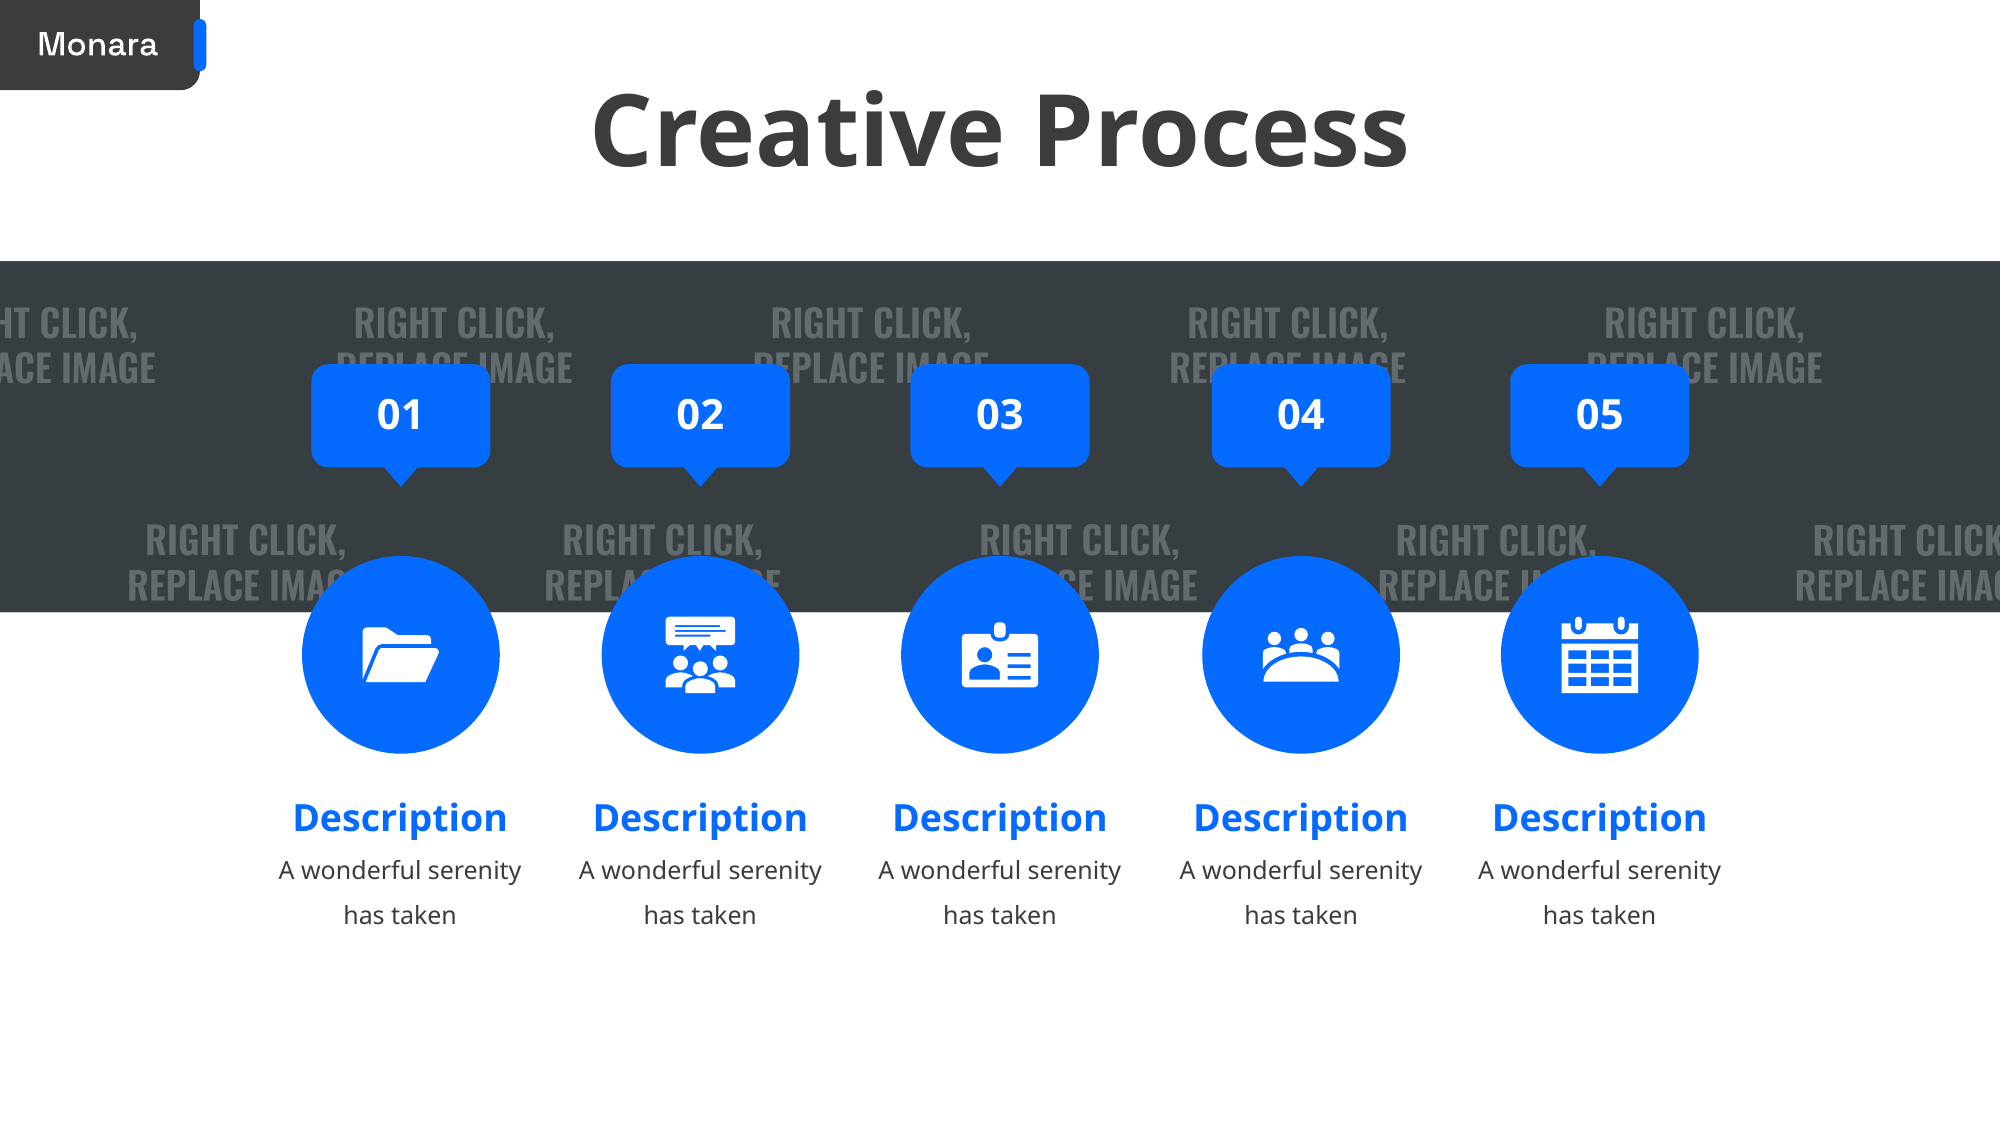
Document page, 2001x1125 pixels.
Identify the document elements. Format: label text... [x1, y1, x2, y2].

text_box Description [1467, 787, 1733, 847]
text_box [900, 612, 1100, 755]
text_box A wonderful serenity has taken [245, 832, 556, 937]
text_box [0, 0, 200, 91]
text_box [1262, 627, 1340, 682]
text_box [600, 612, 801, 755]
title Creative Process [405, 58, 1595, 195]
text_box Description [567, 787, 834, 847]
text_box Description [1168, 787, 1434, 847]
text_box [1201, 612, 1402, 755]
text_box A wonderful serenity has taken [1444, 832, 1755, 937]
text_box A wonderful serenity has taken [1146, 832, 1444, 937]
picture [0, 261, 2000, 612]
text_box [200, 17, 208, 73]
text_box A wonderful serenity has taken [856, 832, 1146, 937]
text_box Description [267, 787, 533, 847]
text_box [665, 616, 736, 694]
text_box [1561, 616, 1639, 694]
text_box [961, 622, 1039, 688]
text_box A wonderful serenity has taken [556, 832, 856, 937]
text_box [1499, 612, 1700, 755]
text_box [300, 612, 501, 755]
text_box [362, 627, 439, 683]
text_box Description [867, 787, 1133, 847]
